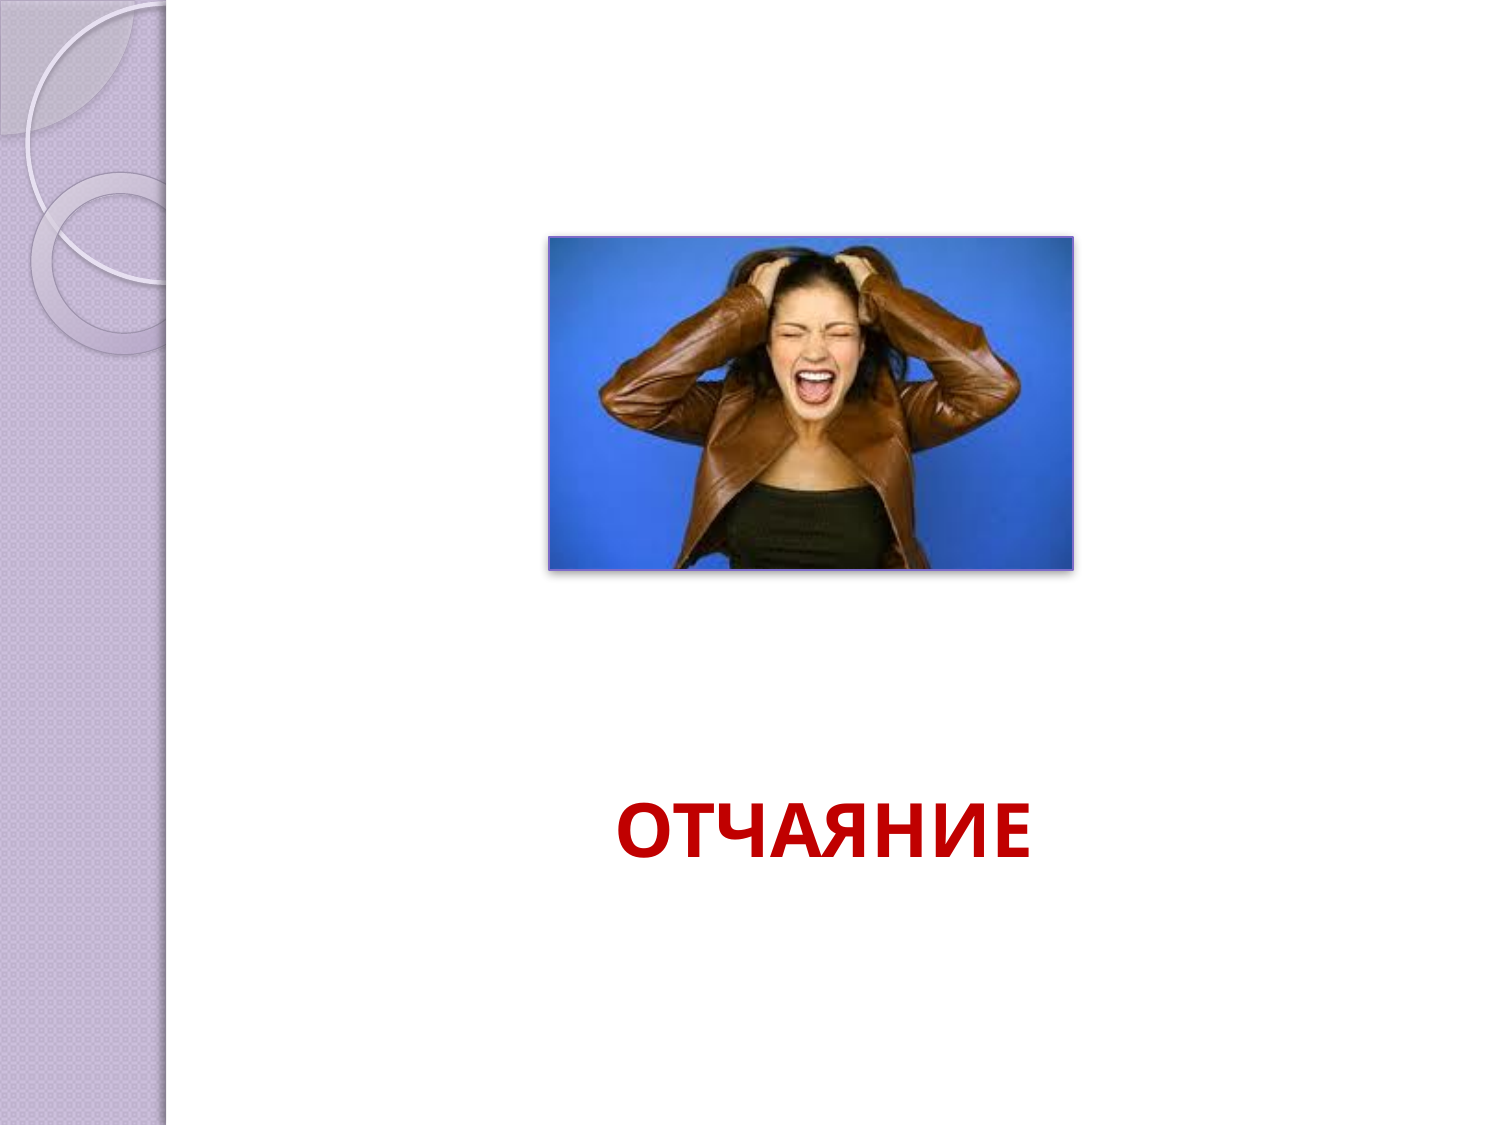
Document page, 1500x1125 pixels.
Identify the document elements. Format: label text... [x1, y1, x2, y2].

text_box ОТЧАЯНИЕ [600, 774, 1176, 880]
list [549, 237, 1073, 570]
